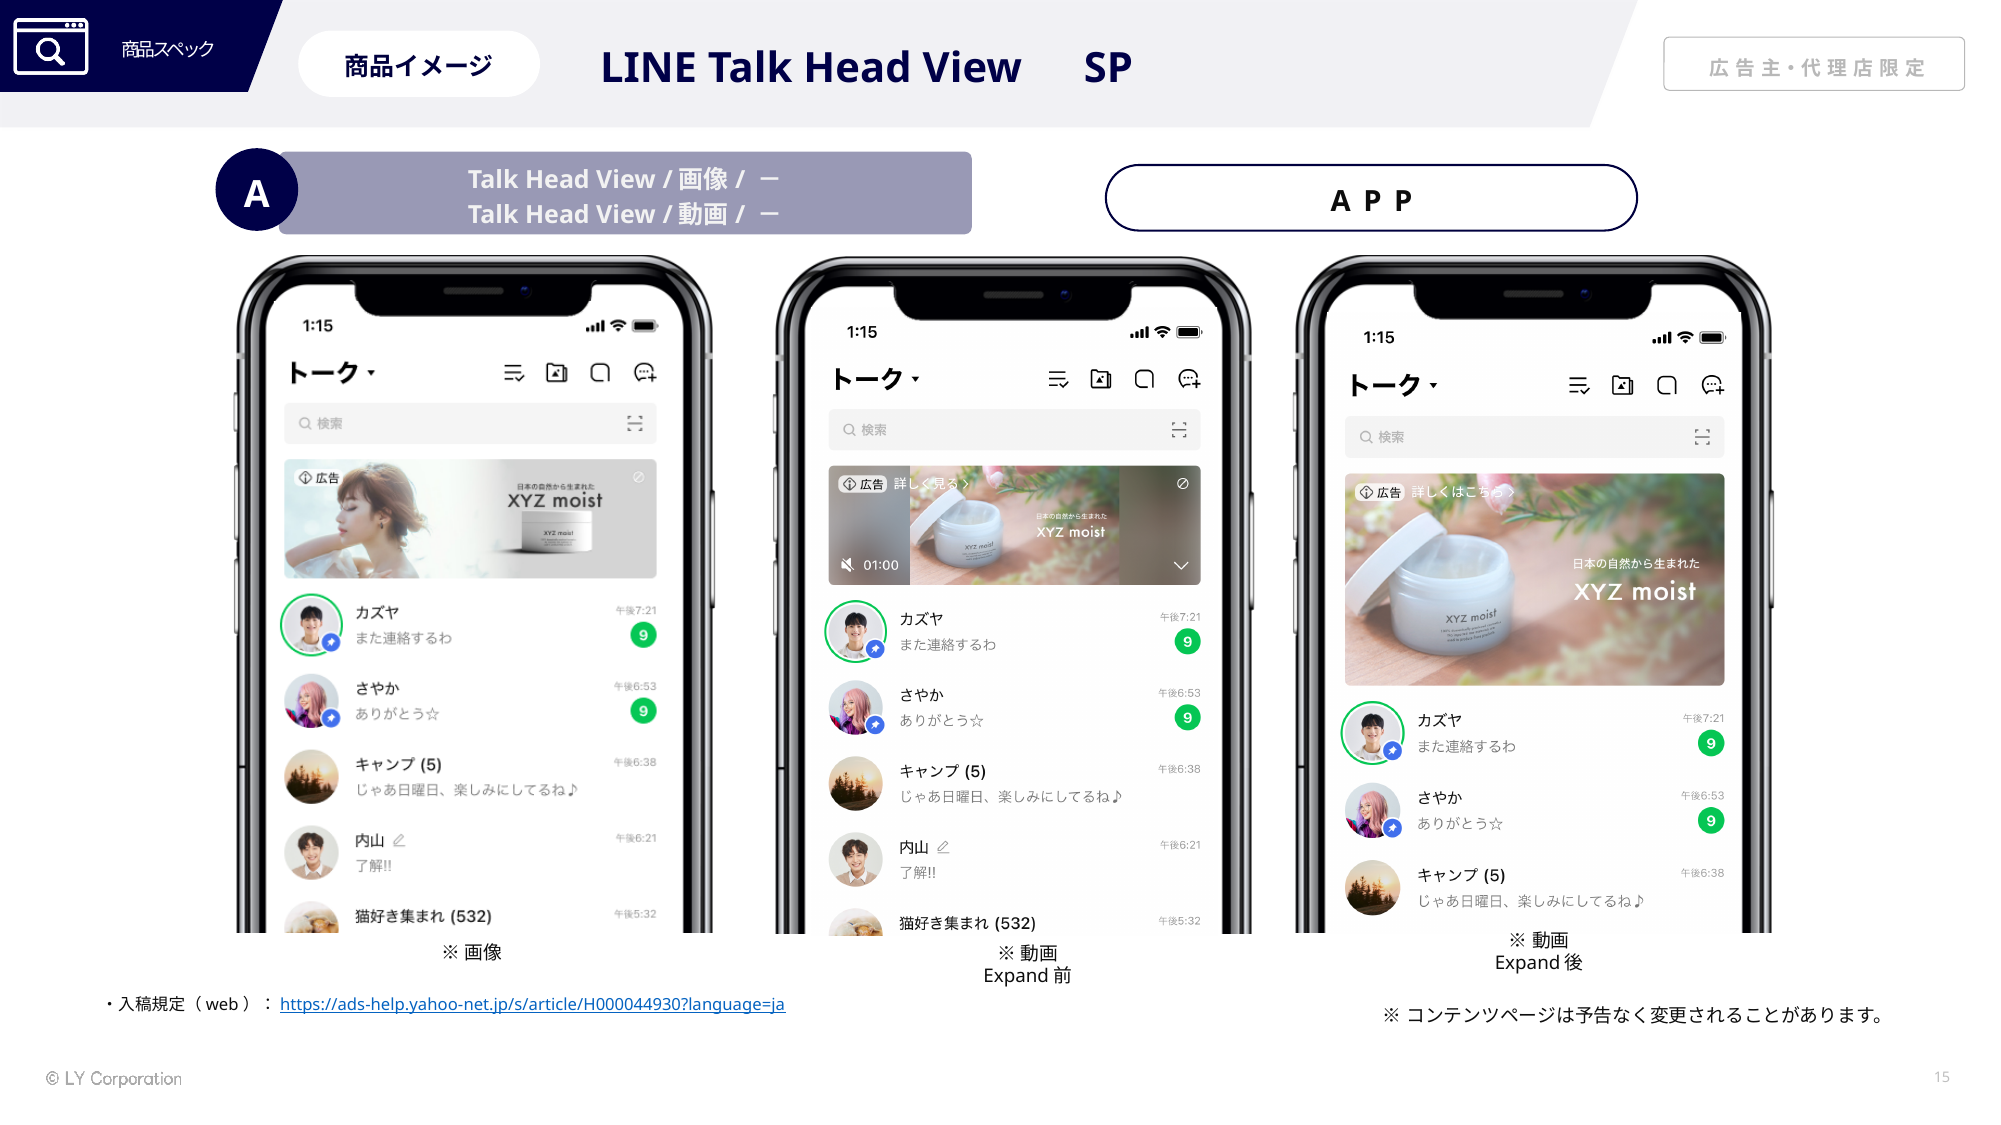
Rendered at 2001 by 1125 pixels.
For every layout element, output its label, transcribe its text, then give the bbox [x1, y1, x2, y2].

picture [8, 4, 92, 88]
picture [46, 1071, 181, 1088]
text_box Talk Head View /画像/ － Talk Head View /動画/ － [278, 151, 972, 235]
text_box ※動画 Expand後 [1427, 934, 1651, 982]
text_box ※画像 [360, 933, 584, 971]
text_box 商品イメージ [296, 28, 542, 99]
picture [233, 254, 716, 933]
list LINE Talk Head View SP [599, 41, 1481, 97]
text_box ※コンテンツページは予告なく変更されることがあります。 [1382, 1004, 1892, 1027]
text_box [772, 255, 1255, 936]
text_box ※動画 Expand前 [915, 936, 1140, 994]
text_box ・入稿規定（web）：https://ads-help.yahoo-net.jp/s/article/H000044930?language=ja [86, 986, 802, 1025]
text_box A [215, 148, 299, 231]
text_box APP [1104, 163, 1639, 233]
text_box 商品スペック [97, 13, 240, 81]
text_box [1292, 254, 1775, 934]
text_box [273, 279, 681, 933]
